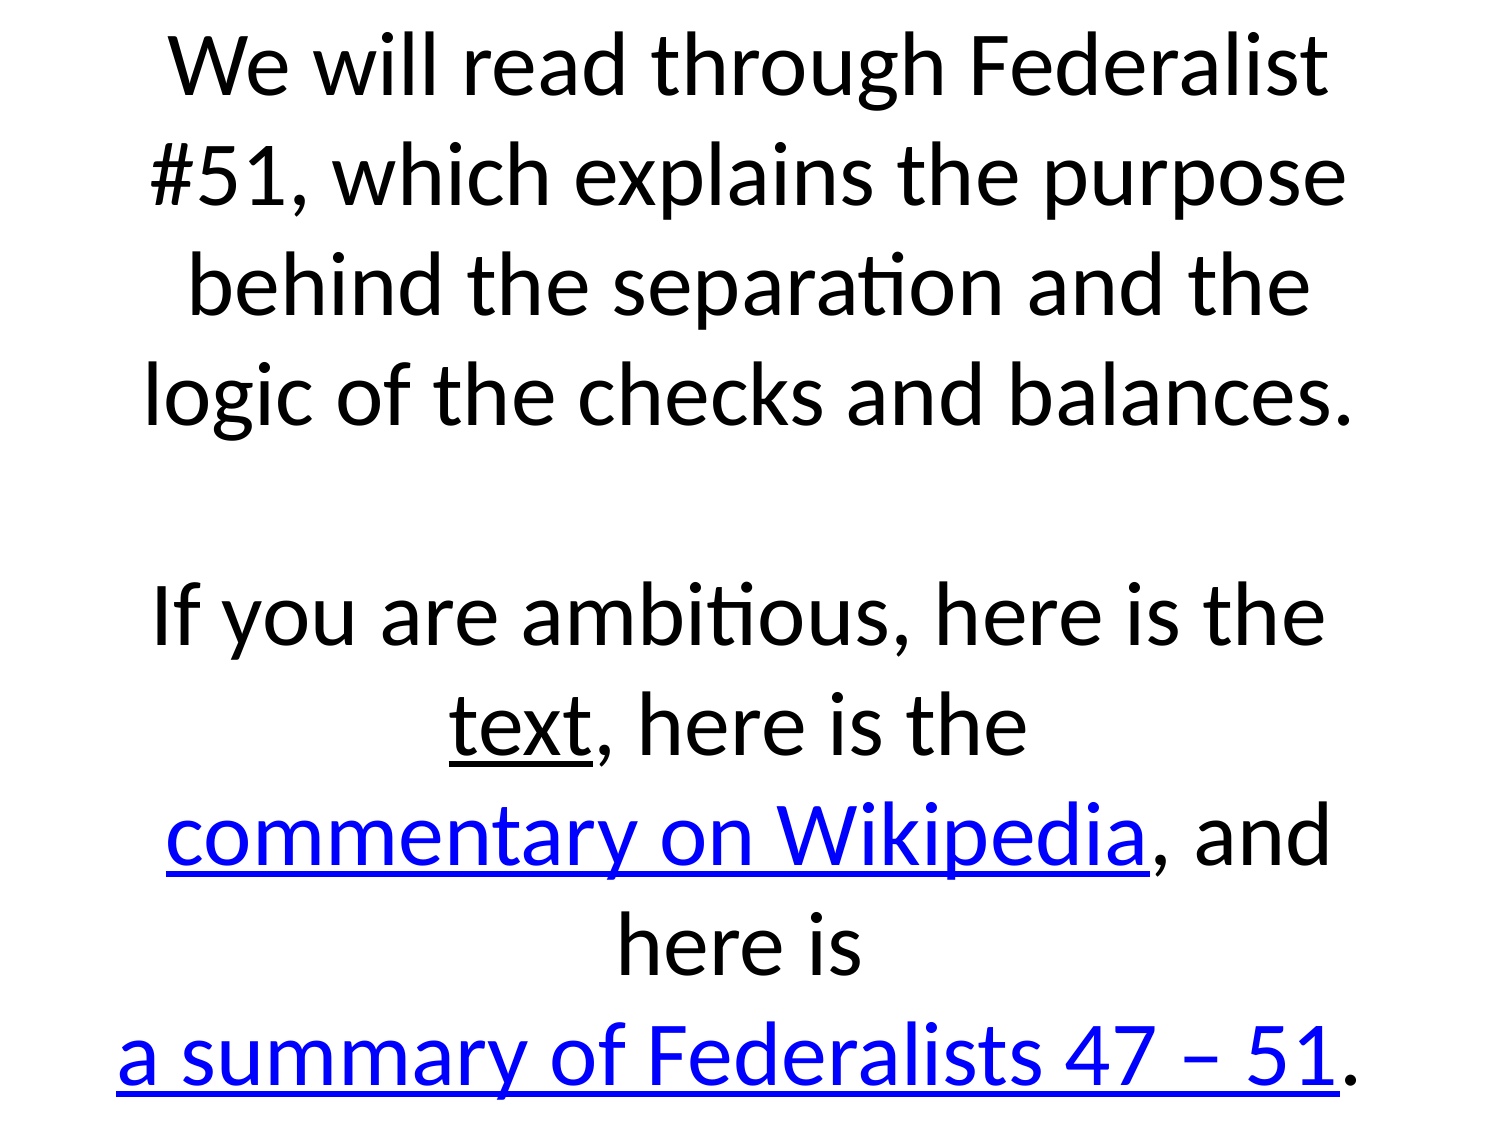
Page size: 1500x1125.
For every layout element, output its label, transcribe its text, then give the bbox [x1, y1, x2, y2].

title We will read through Federalist #51, which explains the purpose behind the separation and the logic of the checks and balances. If you are ambitious, here is the text, here is the commentary on Wikipedia, and here is a summary of Federalists 47 – 51. [74, 44, 1426, 1063]
